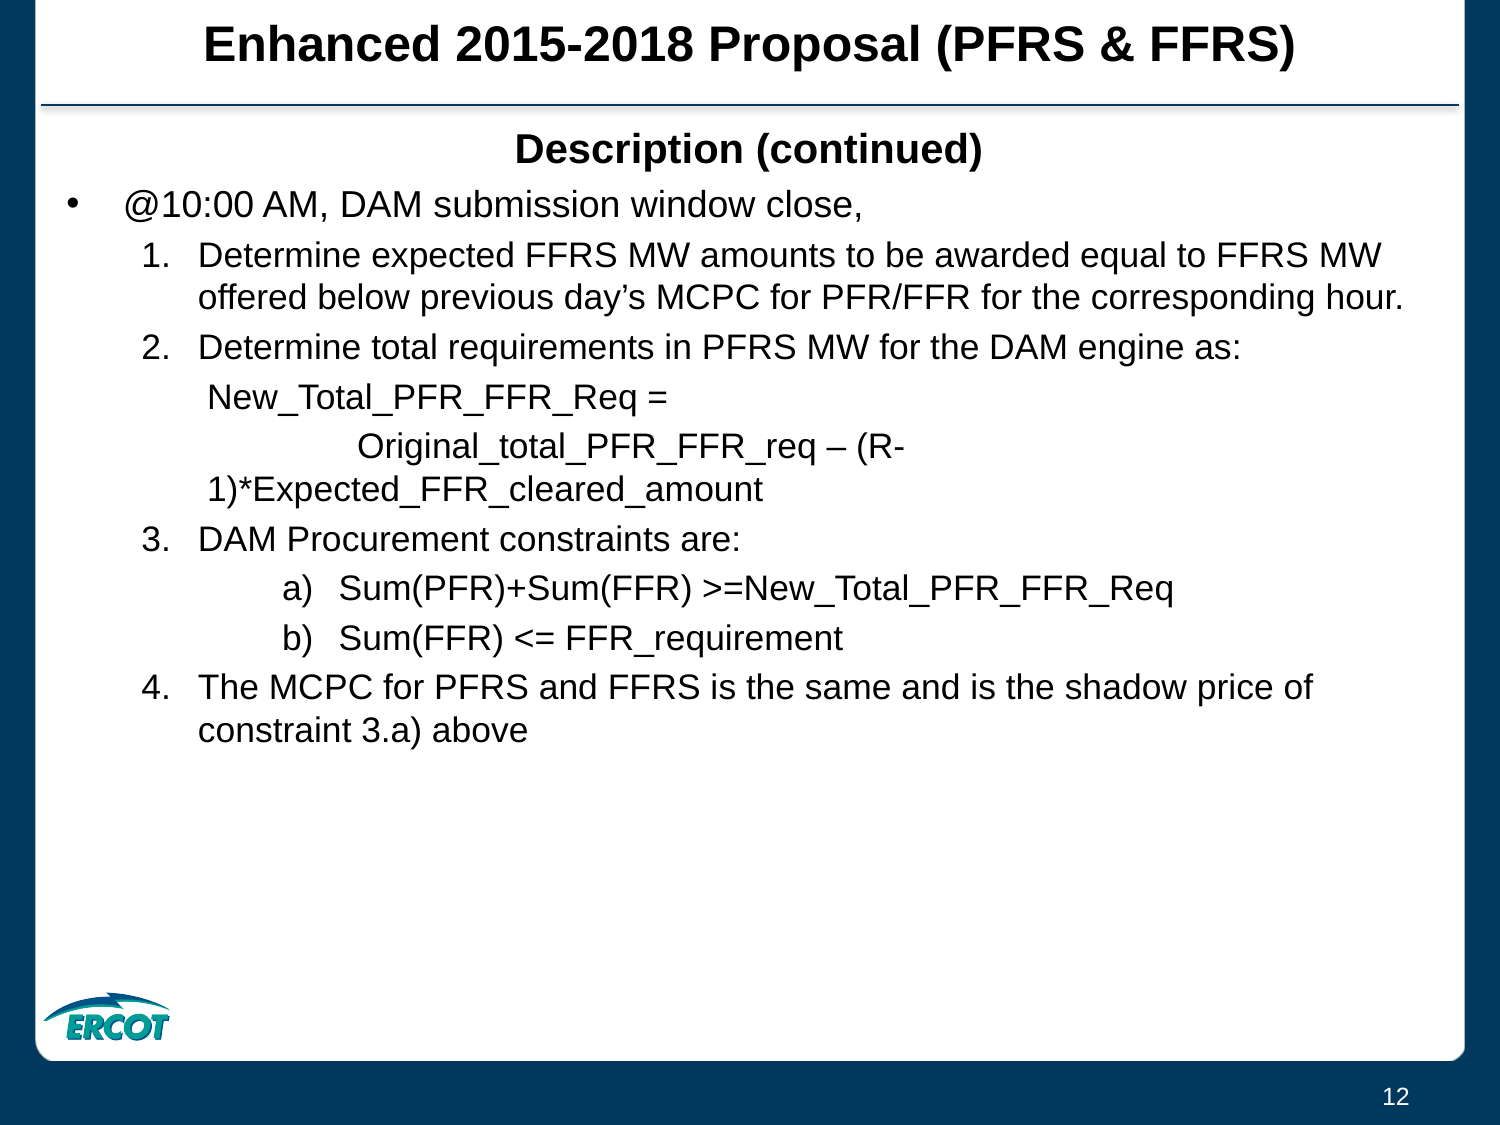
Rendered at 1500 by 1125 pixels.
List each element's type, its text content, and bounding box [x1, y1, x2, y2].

list Description (continued) @10:00 AM, DAM submission window close, Determine expected FFRS MW amounts to be awarded equal to FFRS MW offered below previous day’s MCPC for PFR/FFR for the corresponding hour. Determine total requirements in PFRS MW for the DAM engine as: New_Total_PFR_FFR_Req = Original_total_PFR_FFR_req – (R-1)*Expected_FFR_cleared_amount DAM Procurement constraints are: Sum(PFR)+Sum(FFR) >=New_Total_PFR_FFR_Req Sum(FFR) <= FFR_requirement The MCPC for PFRS and FFRS is the same and is the shadow price of constraint 3.a) above [51, 114, 1447, 955]
picture [40, 988, 175, 1045]
slide_number 12 [1074, 1065, 1425, 1125]
title Enhanced 2015-2018 Proposal (PFRS & FFRS) [75, 0, 1425, 109]
